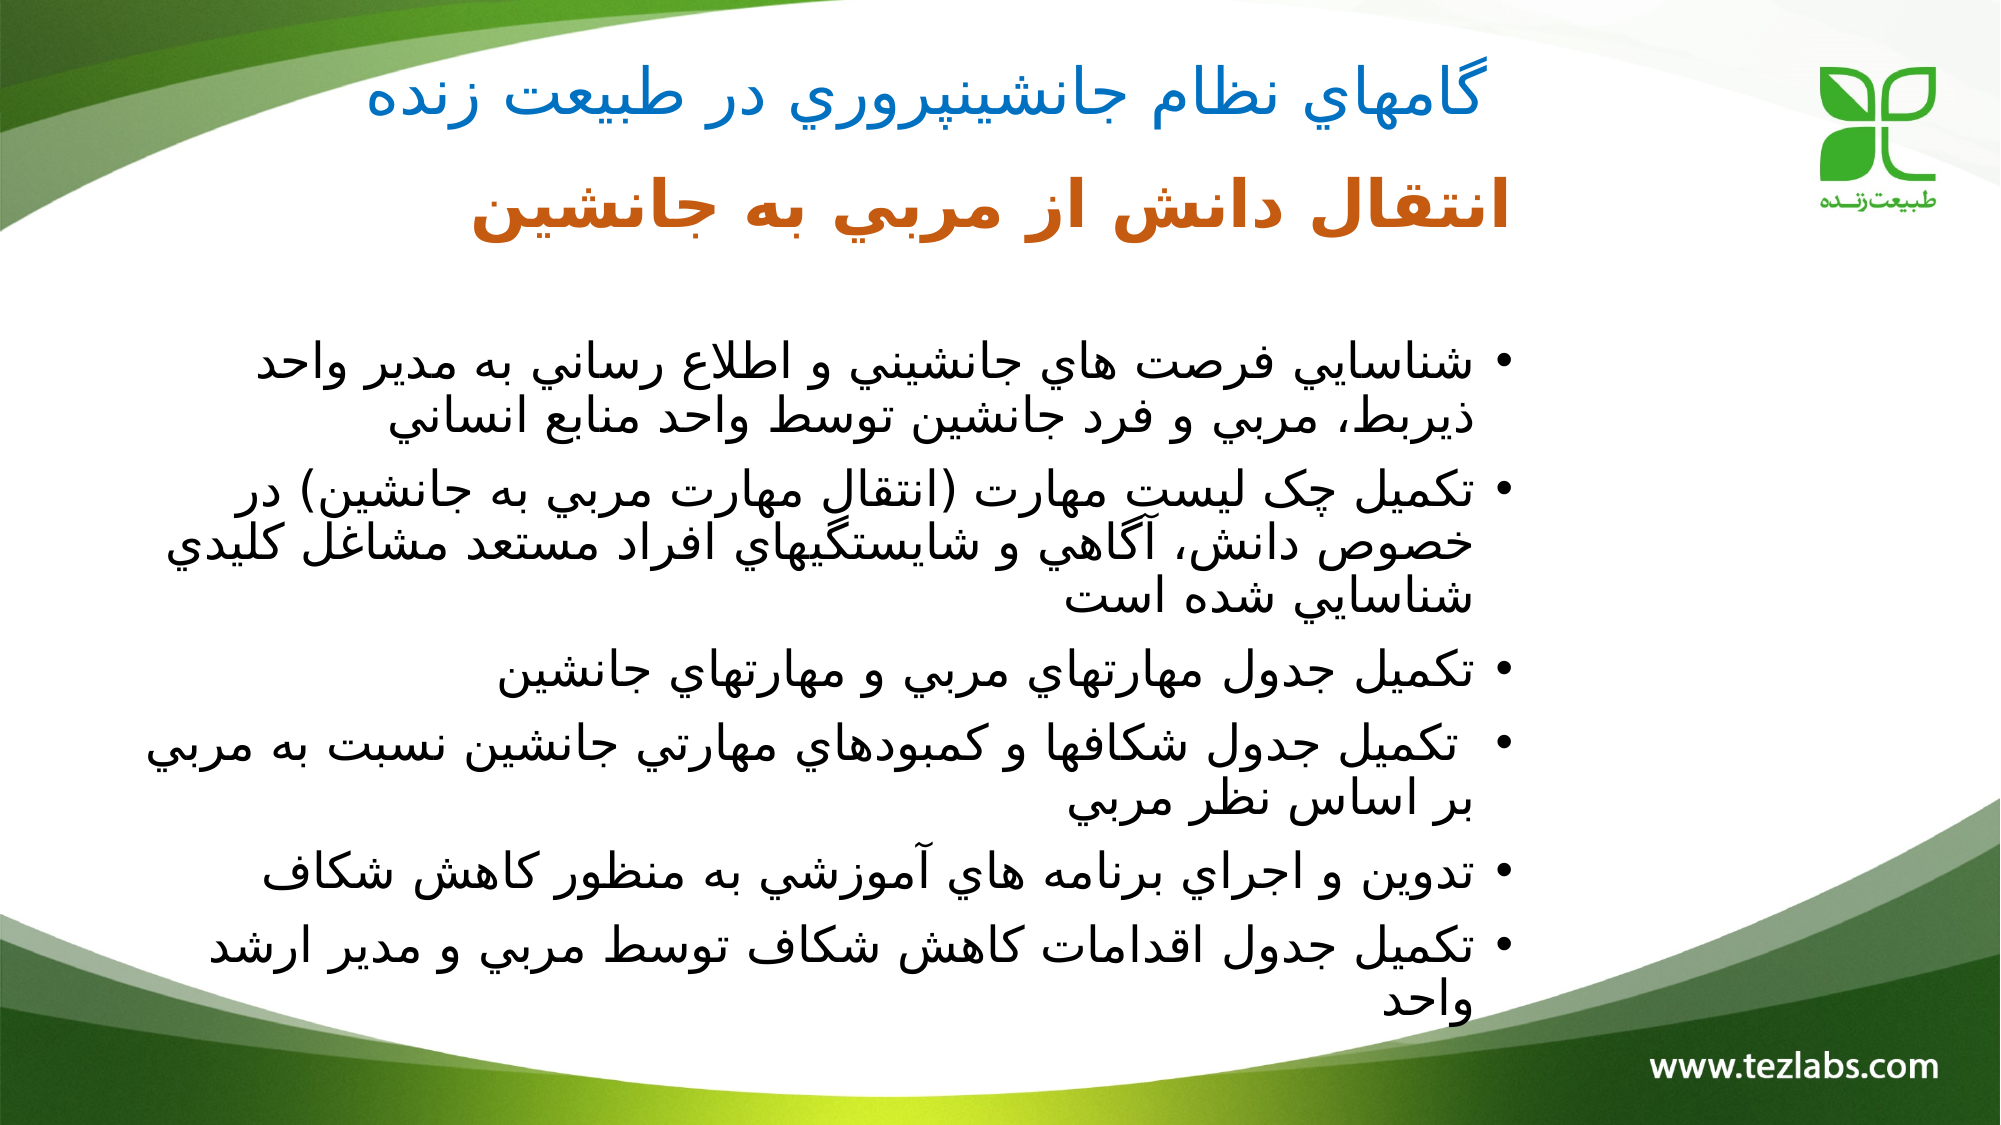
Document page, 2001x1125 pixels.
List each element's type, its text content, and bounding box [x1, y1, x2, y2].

text_box گام­هاي نظام جانشين­پروري در طبيعت زنده [221, 42, 1632, 146]
picture [0, 0, 2000, 1125]
list انتقال دانش از مربي به جانشين شناسايي فرصت هاي جانشيني و اطلاع رساني به مدير واحد ذيربط، مربي و فرد جانشين توسط واحد منابع انساني تکميل چک ليست مهارت (انتقال مهارت مربي به جانشين) در خصوص دانش، آگاهي و شايستگي­هاي افراد مستعد مشاغل کليدي شناسايي شده است تکميل جدول مهارت­هاي مربي و مهارت­هاي جانشين تکميل جدول شکاف­ها و کمبودهاي مهارتي جانشين نسبت به مربي بر اساس نظر مربي تدوين و اجراي برنامه هاي آموزشي به منظور کاهش شکاف تکميل جدول اقدامات کاهش شکاف­ توسط مربي و مدير ارشد واحد [117, 162, 1528, 1036]
